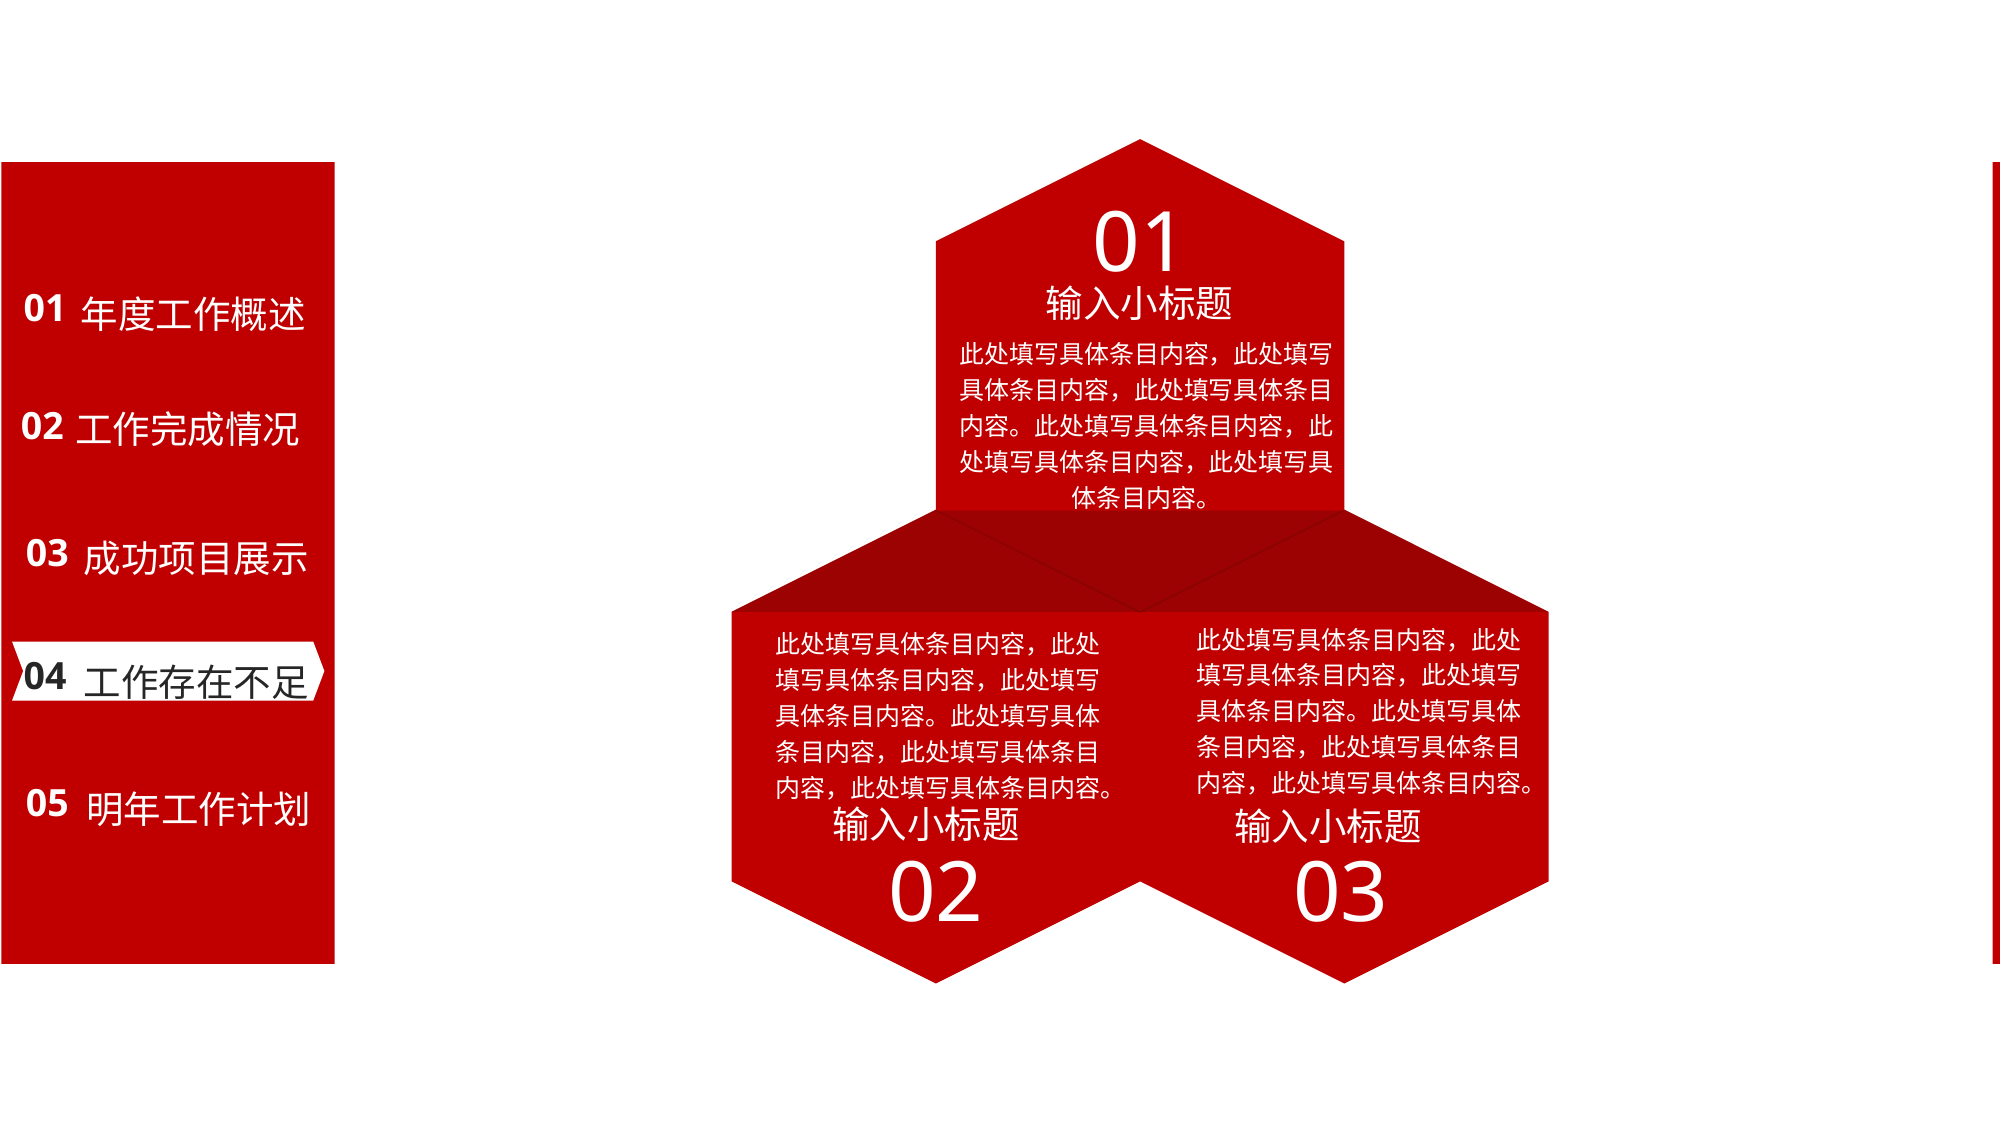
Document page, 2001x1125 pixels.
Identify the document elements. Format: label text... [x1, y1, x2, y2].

text_box 输入小标题 [817, 794, 1147, 854]
text_box 01 [8, 276, 94, 394]
text_box 03 [1278, 856, 1403, 946]
text_box 此处填写具体条目内容，此处填写具体条目内容，此处填写具体条目内容。此处填写具体条目内容，此处填写具体条目内容，此处填写具体条目内容。 [1171, 613, 1547, 805]
text_box 工作完成情况 [34, 376, 341, 459]
text_box 03 [10, 521, 96, 644]
text_box 输入小标题 [1031, 272, 1361, 333]
text_box [0, 161, 336, 965]
text_box [1141, 613, 1549, 984]
text_box [935, 139, 1345, 509]
text_box 04 [8, 644, 94, 839]
text_box 成功项目展示 [43, 504, 350, 588]
text_box 明年工作计划 [45, 756, 352, 839]
text_box 05 [10, 771, 96, 966]
text_box 年度工作概述 [40, 261, 347, 344]
text_box 02 [873, 854, 999, 946]
text_box [731, 613, 1141, 984]
text_box 此处填写具体条目内容，此处填写具体条目内容，此处填写具体条目内容。此处填写具体条目内容，此处填写具体条目内容，此处填写具体条目内容。 [936, 325, 1357, 509]
text_box 输入小标题 [1219, 796, 1549, 856]
text_box [1991, 161, 2000, 965]
text_box 此处填写具体条目内容，此处填写具体条目内容，此处填写具体条目内容。此处填写具体条目内容，此处填写具体条目内容，此处填写具体条目内容。 [750, 615, 1126, 810]
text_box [731, 509, 1549, 613]
text_box 01 [1077, 181, 1203, 272]
text_box 工作存在不足 [43, 629, 350, 712]
text_box 02 [6, 394, 91, 589]
